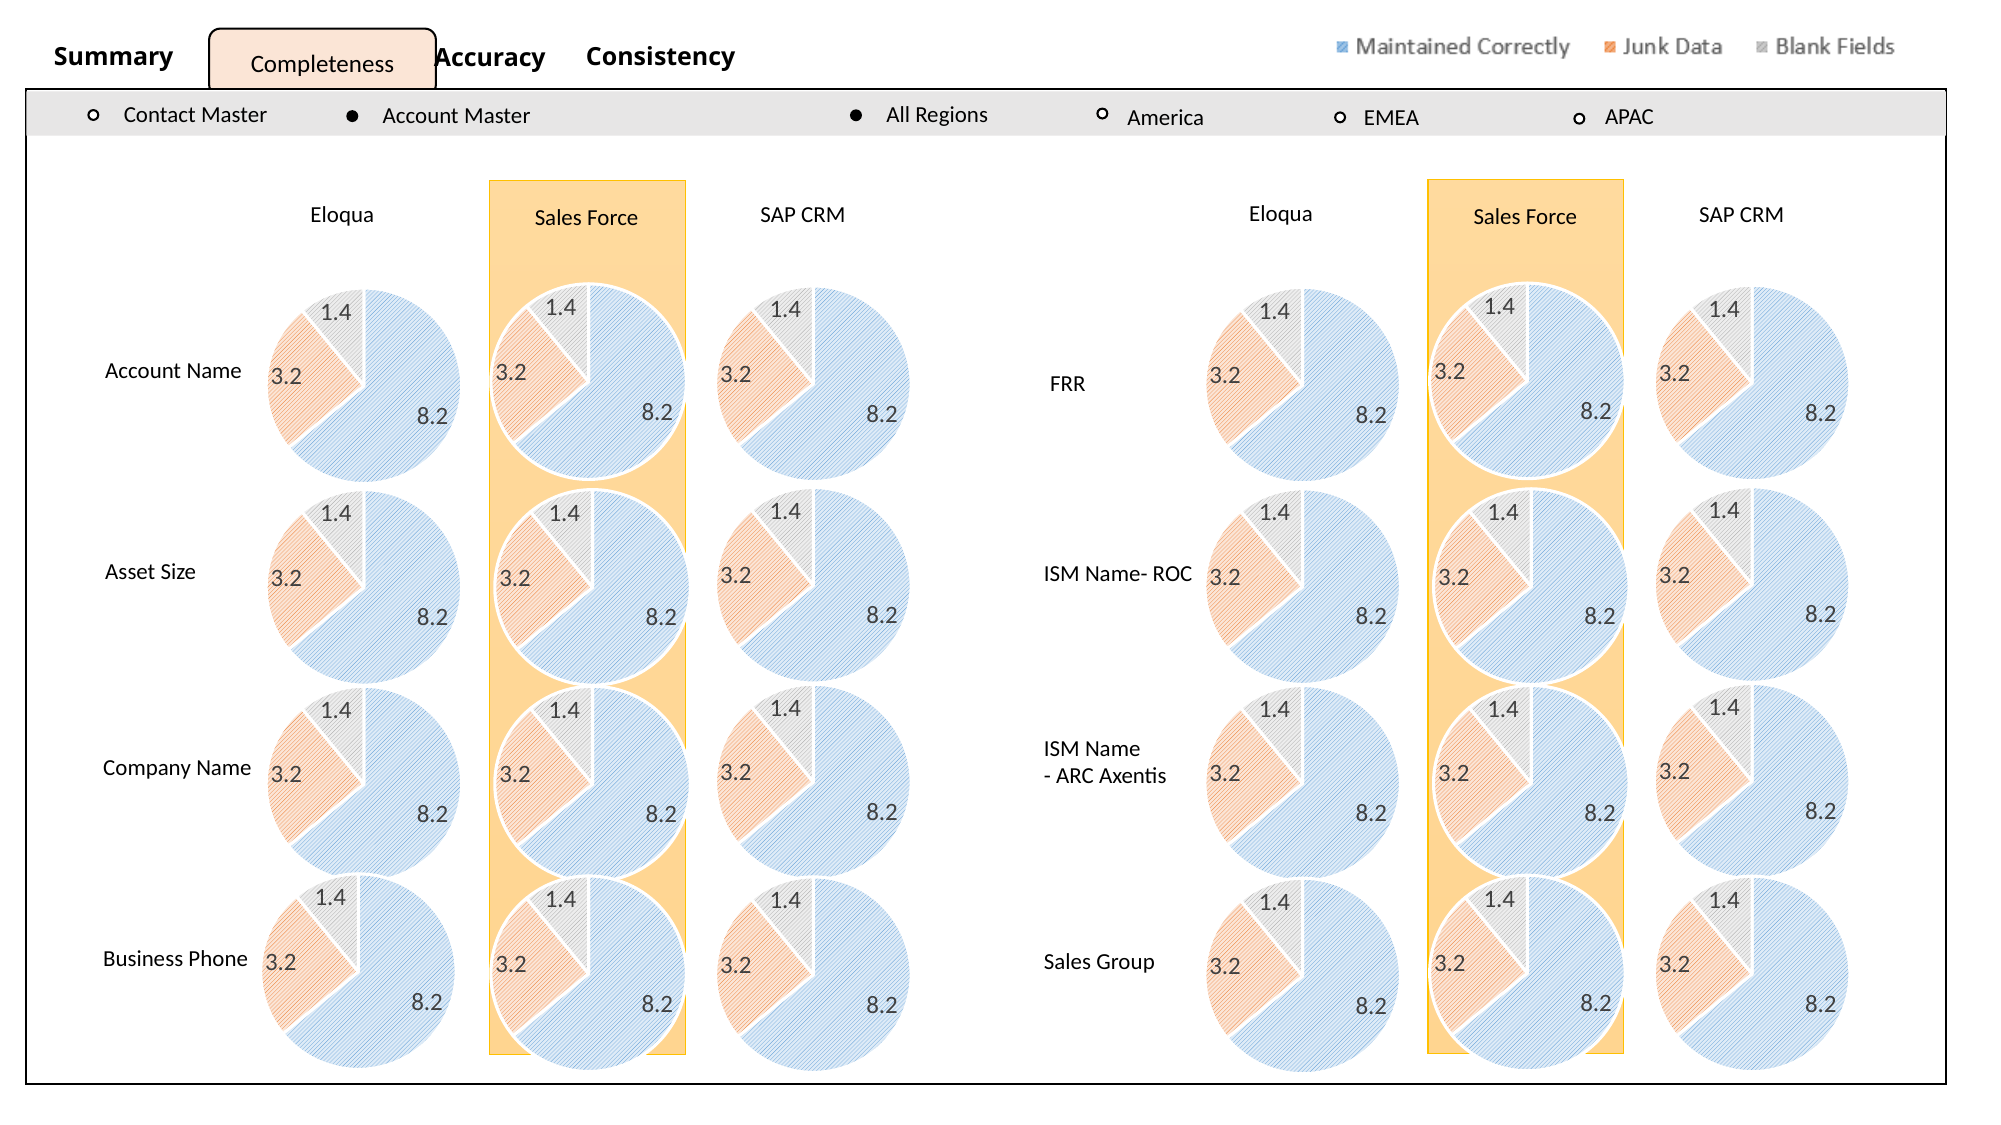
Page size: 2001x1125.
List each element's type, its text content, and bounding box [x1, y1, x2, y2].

text_box Asset Size [90, 549, 170, 592]
text_box Eloqua [1234, 191, 1335, 234]
chart [1109, 247, 1946, 1079]
text_box SAP CRM [745, 192, 870, 235]
text_box Summary [39, 33, 189, 79]
text_box Sales Force [1458, 194, 1604, 237]
text_box Consistency [571, 33, 751, 78]
text_box Sales Force [520, 195, 665, 238]
text_box Accuracy [419, 33, 561, 79]
text_box [1427, 179, 1624, 247]
text_box Sales Group [1029, 939, 1109, 982]
picture [1320, 10, 1918, 78]
text_box Completeness [208, 27, 437, 88]
text_box ISM Name - ARC Axentis [1029, 725, 1109, 796]
text_box [25, 88, 1947, 1085]
text_box Business Phone [88, 936, 164, 979]
text_box Eloqua [295, 192, 396, 235]
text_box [26, 91, 1947, 138]
chart [164, 248, 1007, 1078]
text_box [489, 180, 686, 248]
text_box SAP CRM [1684, 191, 1809, 235]
text_box Company Name [88, 745, 170, 788]
text_box Account Name [90, 348, 170, 391]
text_box FRR [1035, 361, 1109, 404]
text_box ISM Name- ROC [1029, 550, 1109, 593]
